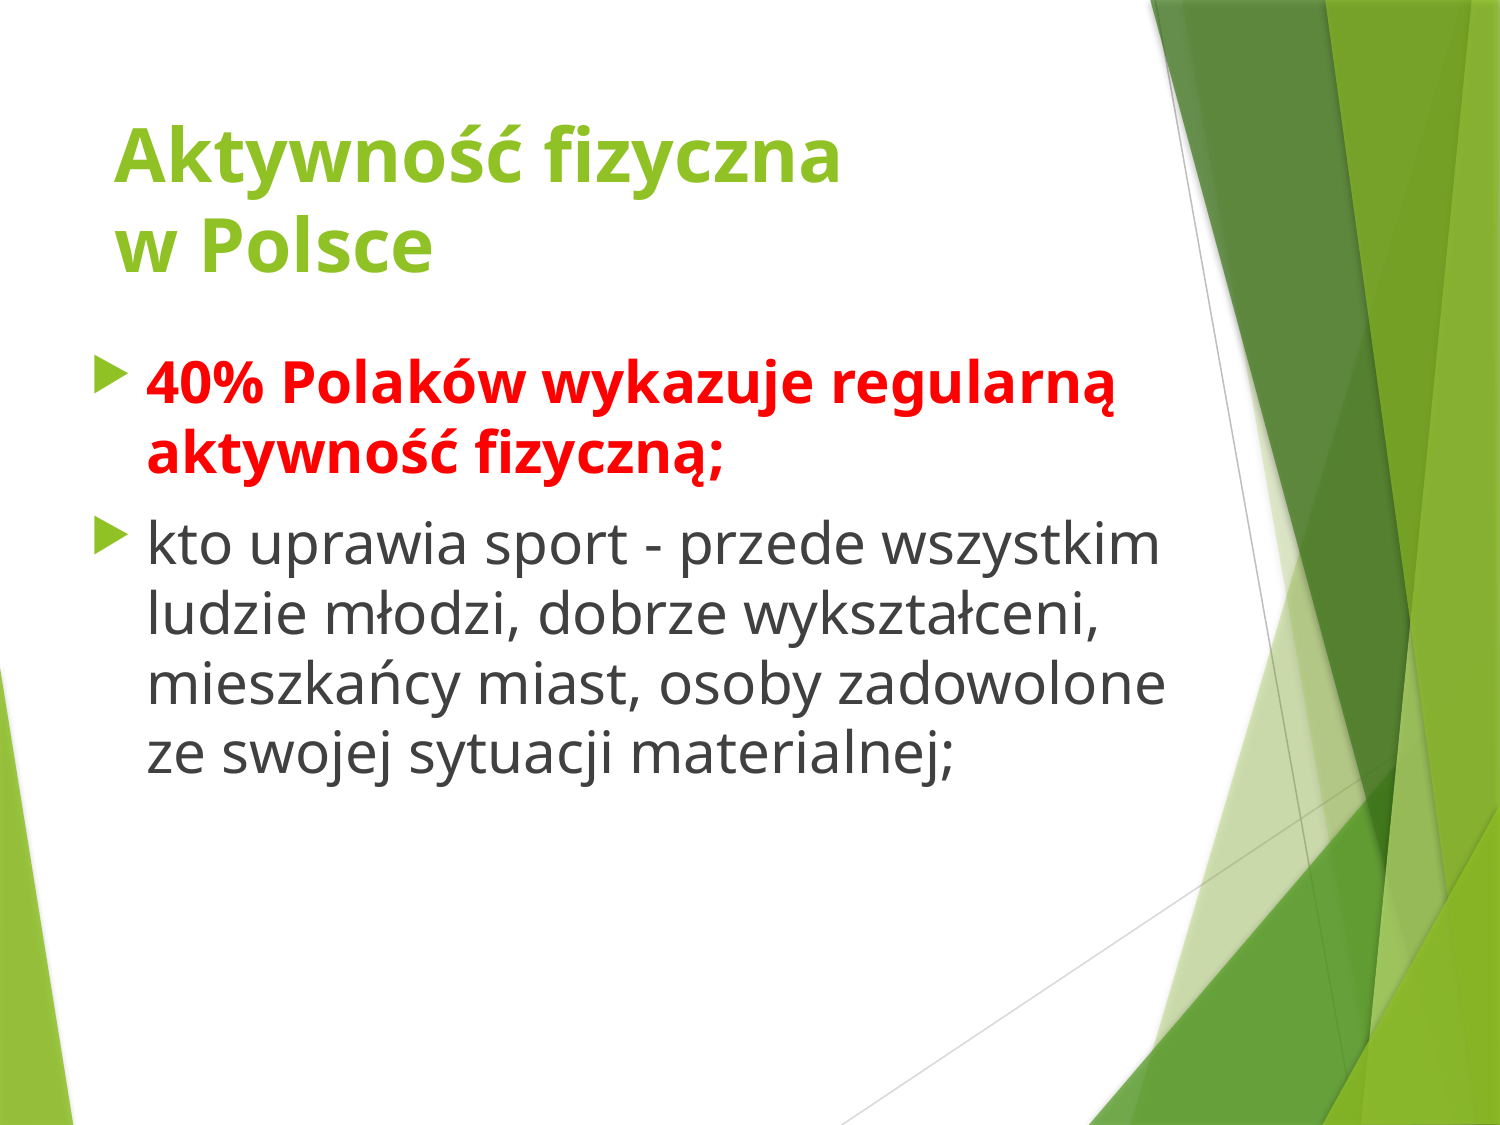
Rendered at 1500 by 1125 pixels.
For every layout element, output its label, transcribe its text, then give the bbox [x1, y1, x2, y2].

title Aktywność fizyczna w Polsce [99, 99, 1142, 317]
list 40% Polaków wykazuje regularną aktywność fizyczną; kto uprawia sport - przede wszystkim ludzie młodzi, dobrze wykształceni, mieszkańcy miast, osoby zadowolone ze swojej sytuacji materialnej; [75, 338, 1306, 1005]
